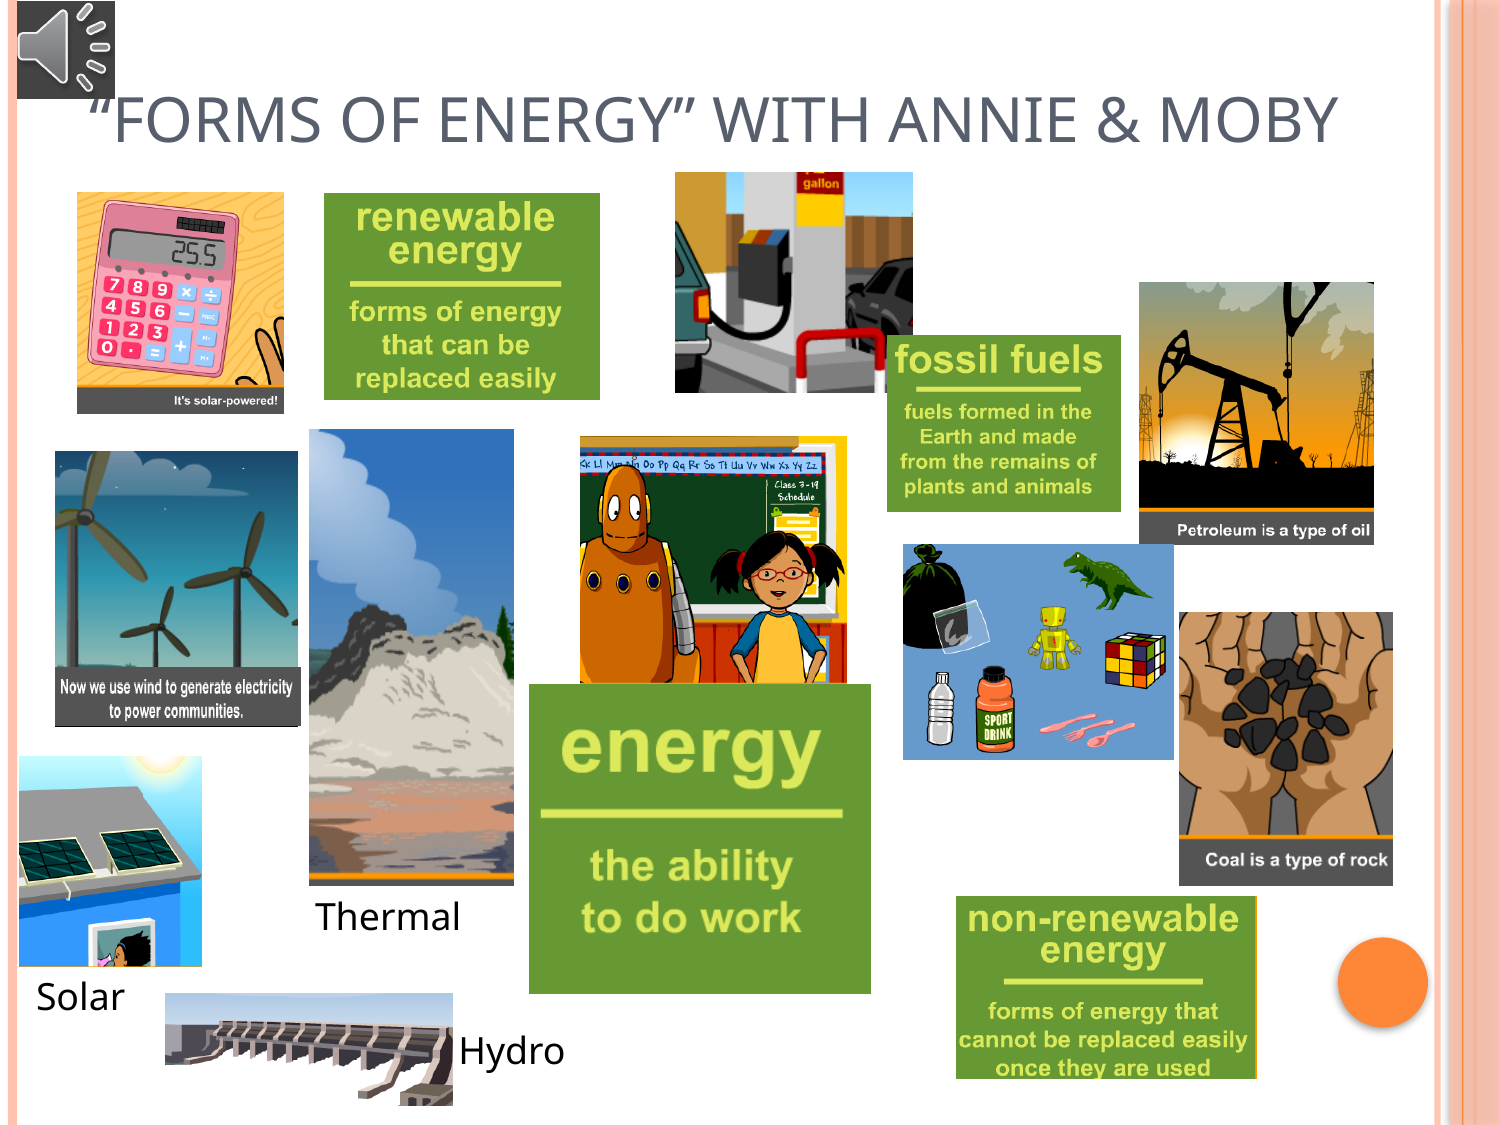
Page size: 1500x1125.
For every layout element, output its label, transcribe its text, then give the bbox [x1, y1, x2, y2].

picture [164, 992, 454, 1106]
picture [15, 0, 117, 101]
text_box Solar [21, 975, 147, 1026]
picture [324, 192, 601, 401]
picture [528, 436, 871, 994]
picture [54, 450, 302, 728]
picture [674, 171, 1121, 513]
picture [1179, 612, 1393, 886]
picture [76, 192, 285, 415]
text_box Hydro [460, 1019, 588, 1080]
picture [18, 755, 202, 967]
picture [902, 282, 1374, 761]
text_box Thermal [300, 885, 477, 946]
picture [308, 428, 515, 886]
title “Forms of Energy” with Annie & Moby [75, 45, 1400, 163]
picture [955, 895, 1257, 1080]
